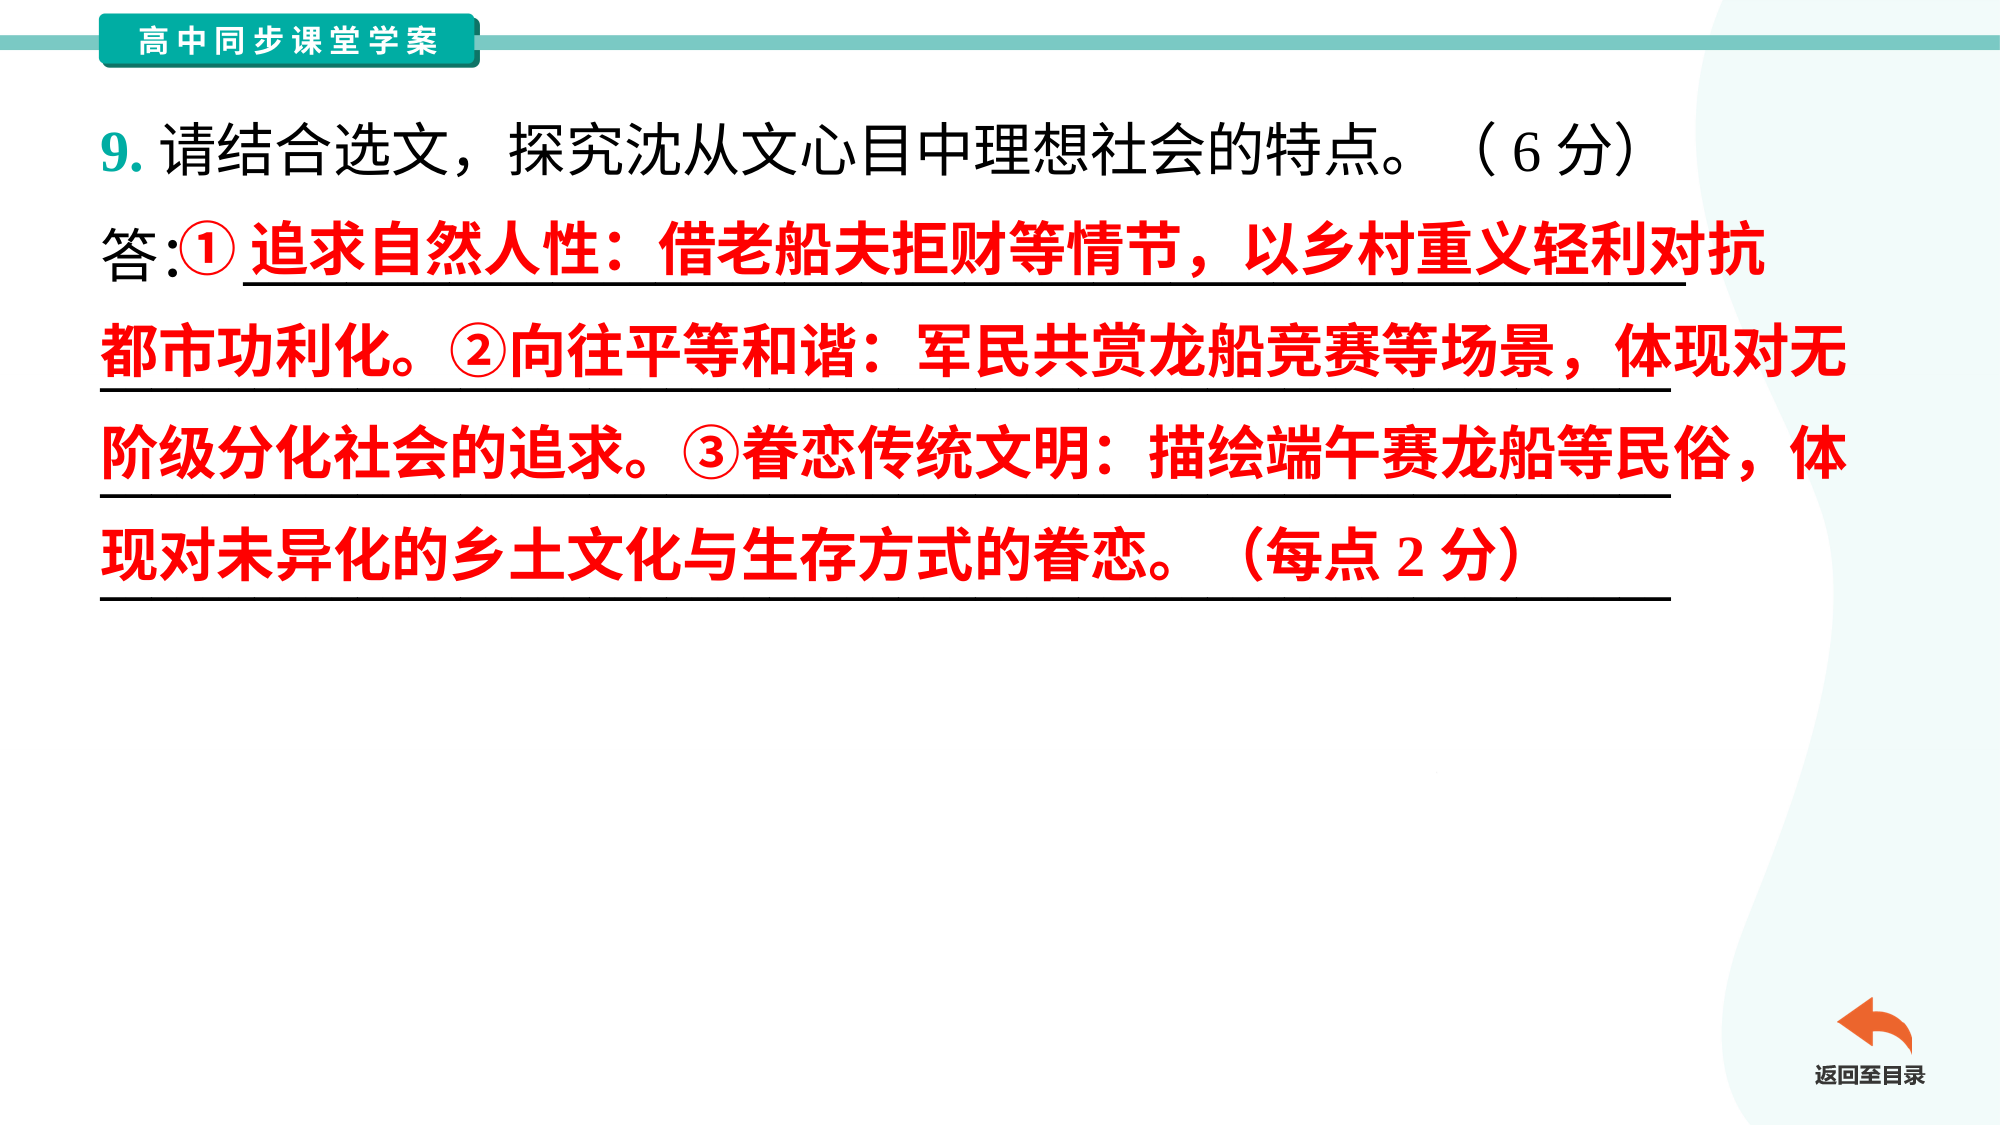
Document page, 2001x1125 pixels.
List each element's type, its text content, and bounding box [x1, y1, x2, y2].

text_box 9.请结合选文，探究沈从文心目中理想社会的特点。（6分） 答： ________________________________________________________ _____________________________________________________________ _____________________________________________________________ _____________________________________________________________ [100, 76, 1899, 179]
text_box 9.请结合选文，探究沈从文心目中理想社会的特点。（6分） 答： ________________________________________________________ _____________________________________________________________ _____________________________________________________________ _____________________________________________________________ [100, 577, 1899, 589]
text_box ①追求自然人性：借老船夫拒财等情节，以乡村重义轻利对抗 都市功利化。②向往平等和谐：军民共赏龙船竞赛等场景，体现对无 阶级分化社会的追求。③眷恋传统文明：描绘端午赛龙船等民俗，体 现对未异化的乡土文化与生存方式的眷恋。（每点2分） [100, 179, 1899, 577]
picture [0, 0, 2000, 1125]
